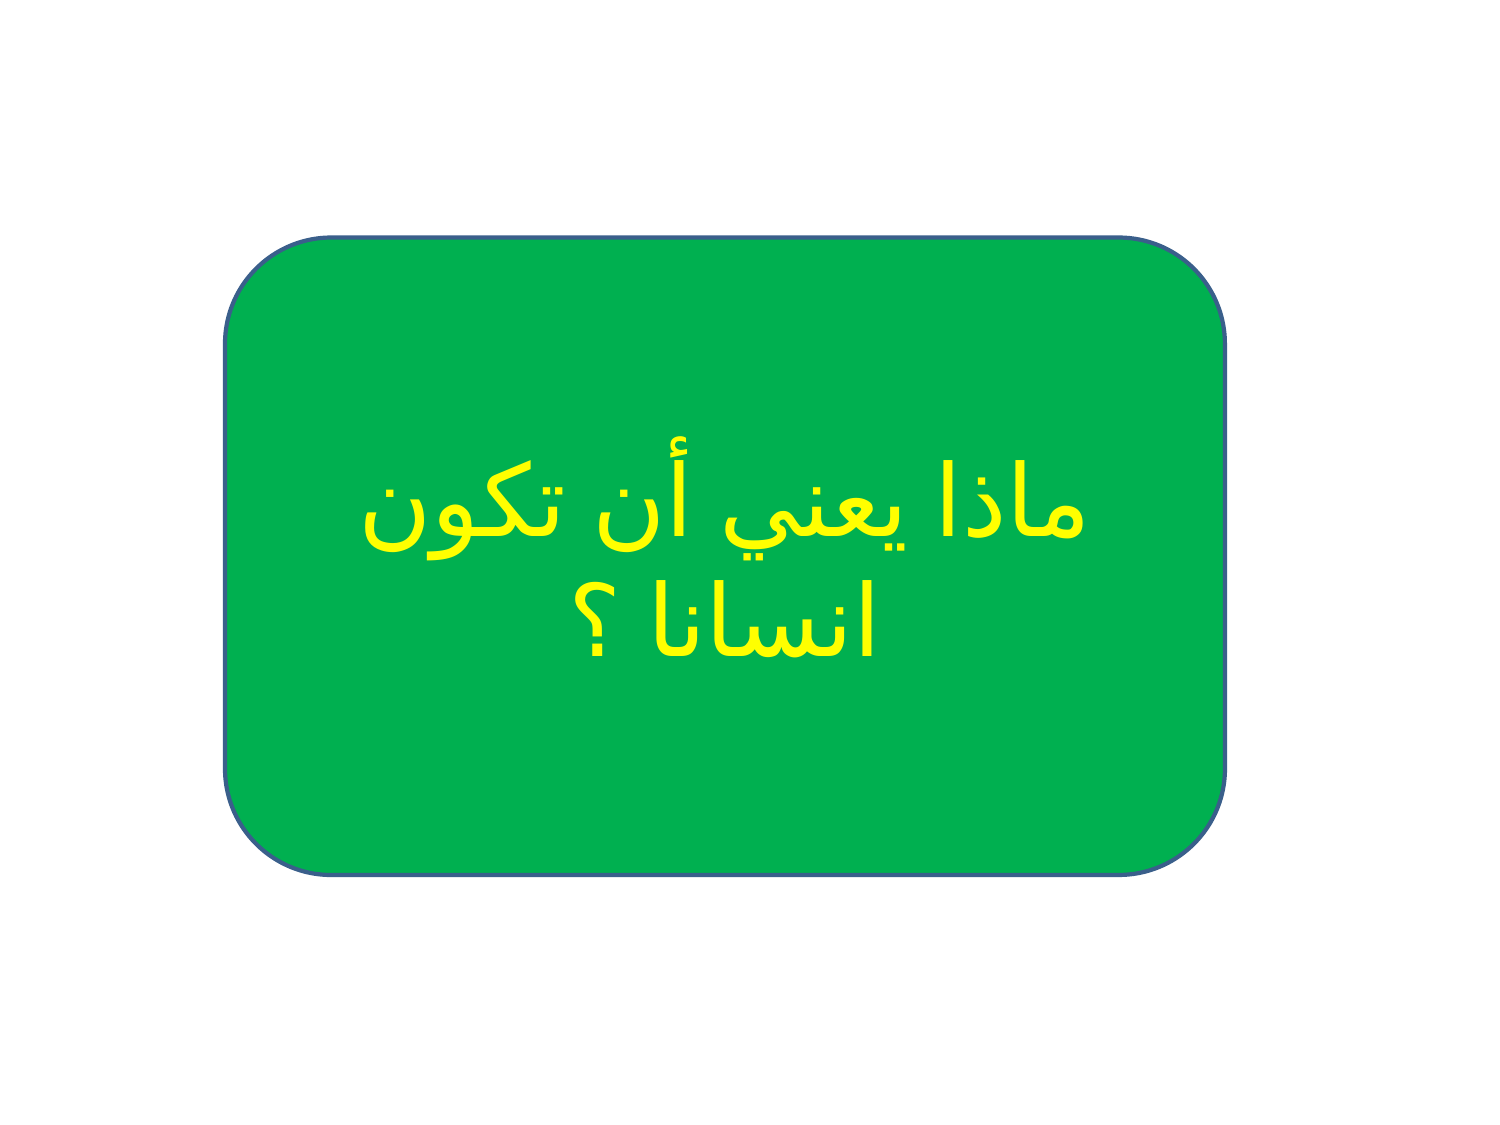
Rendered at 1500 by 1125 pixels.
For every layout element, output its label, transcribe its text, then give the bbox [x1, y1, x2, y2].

text_box ماذا يعني أن تكون انسانا ؟ [222, 235, 1228, 878]
